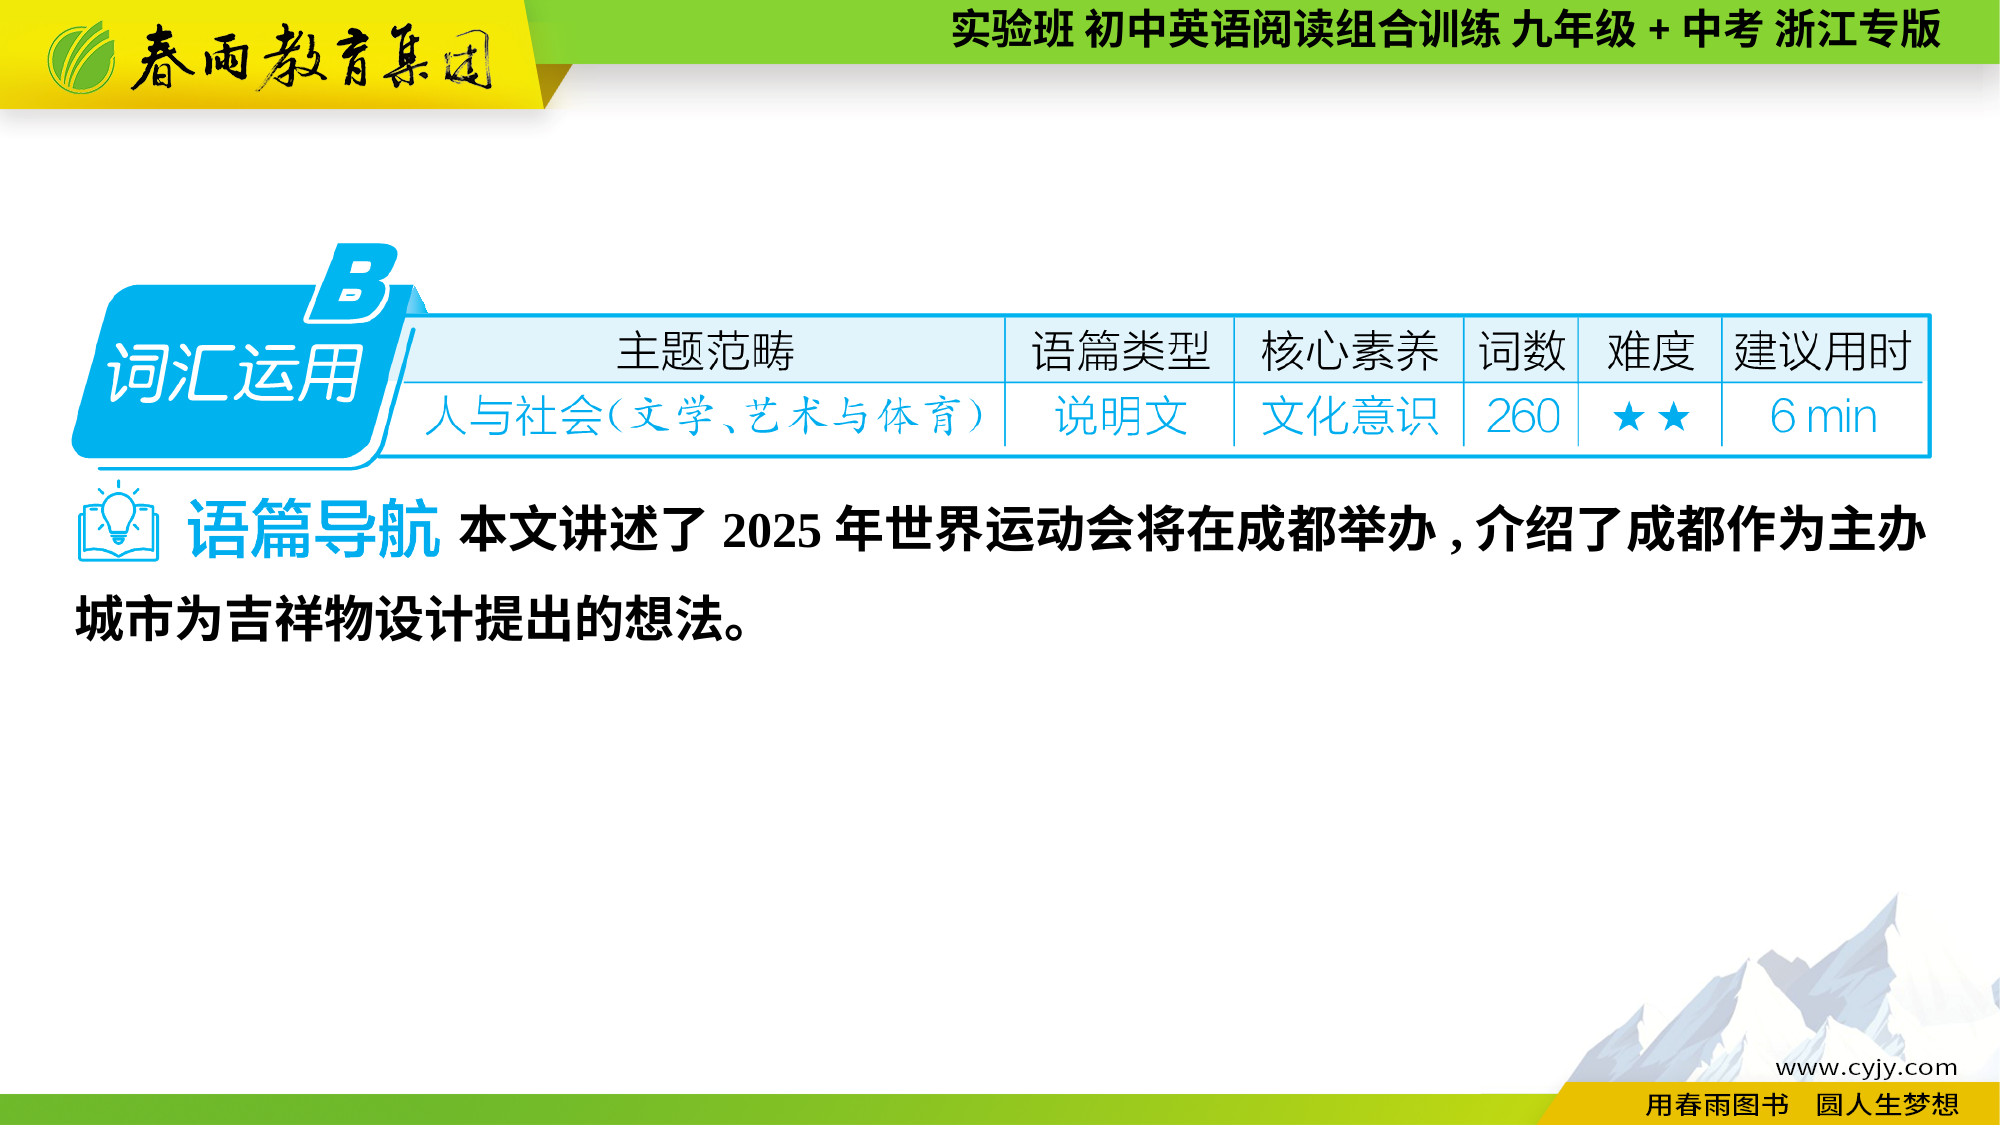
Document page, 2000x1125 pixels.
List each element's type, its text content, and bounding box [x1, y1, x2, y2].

list 本文讲述了2025年世界运动会将在成都举办,介绍了成都作为主办城市为吉祥物设计提出的想法。 [59, 497, 1944, 646]
picture [0, 0, 2000, 1125]
